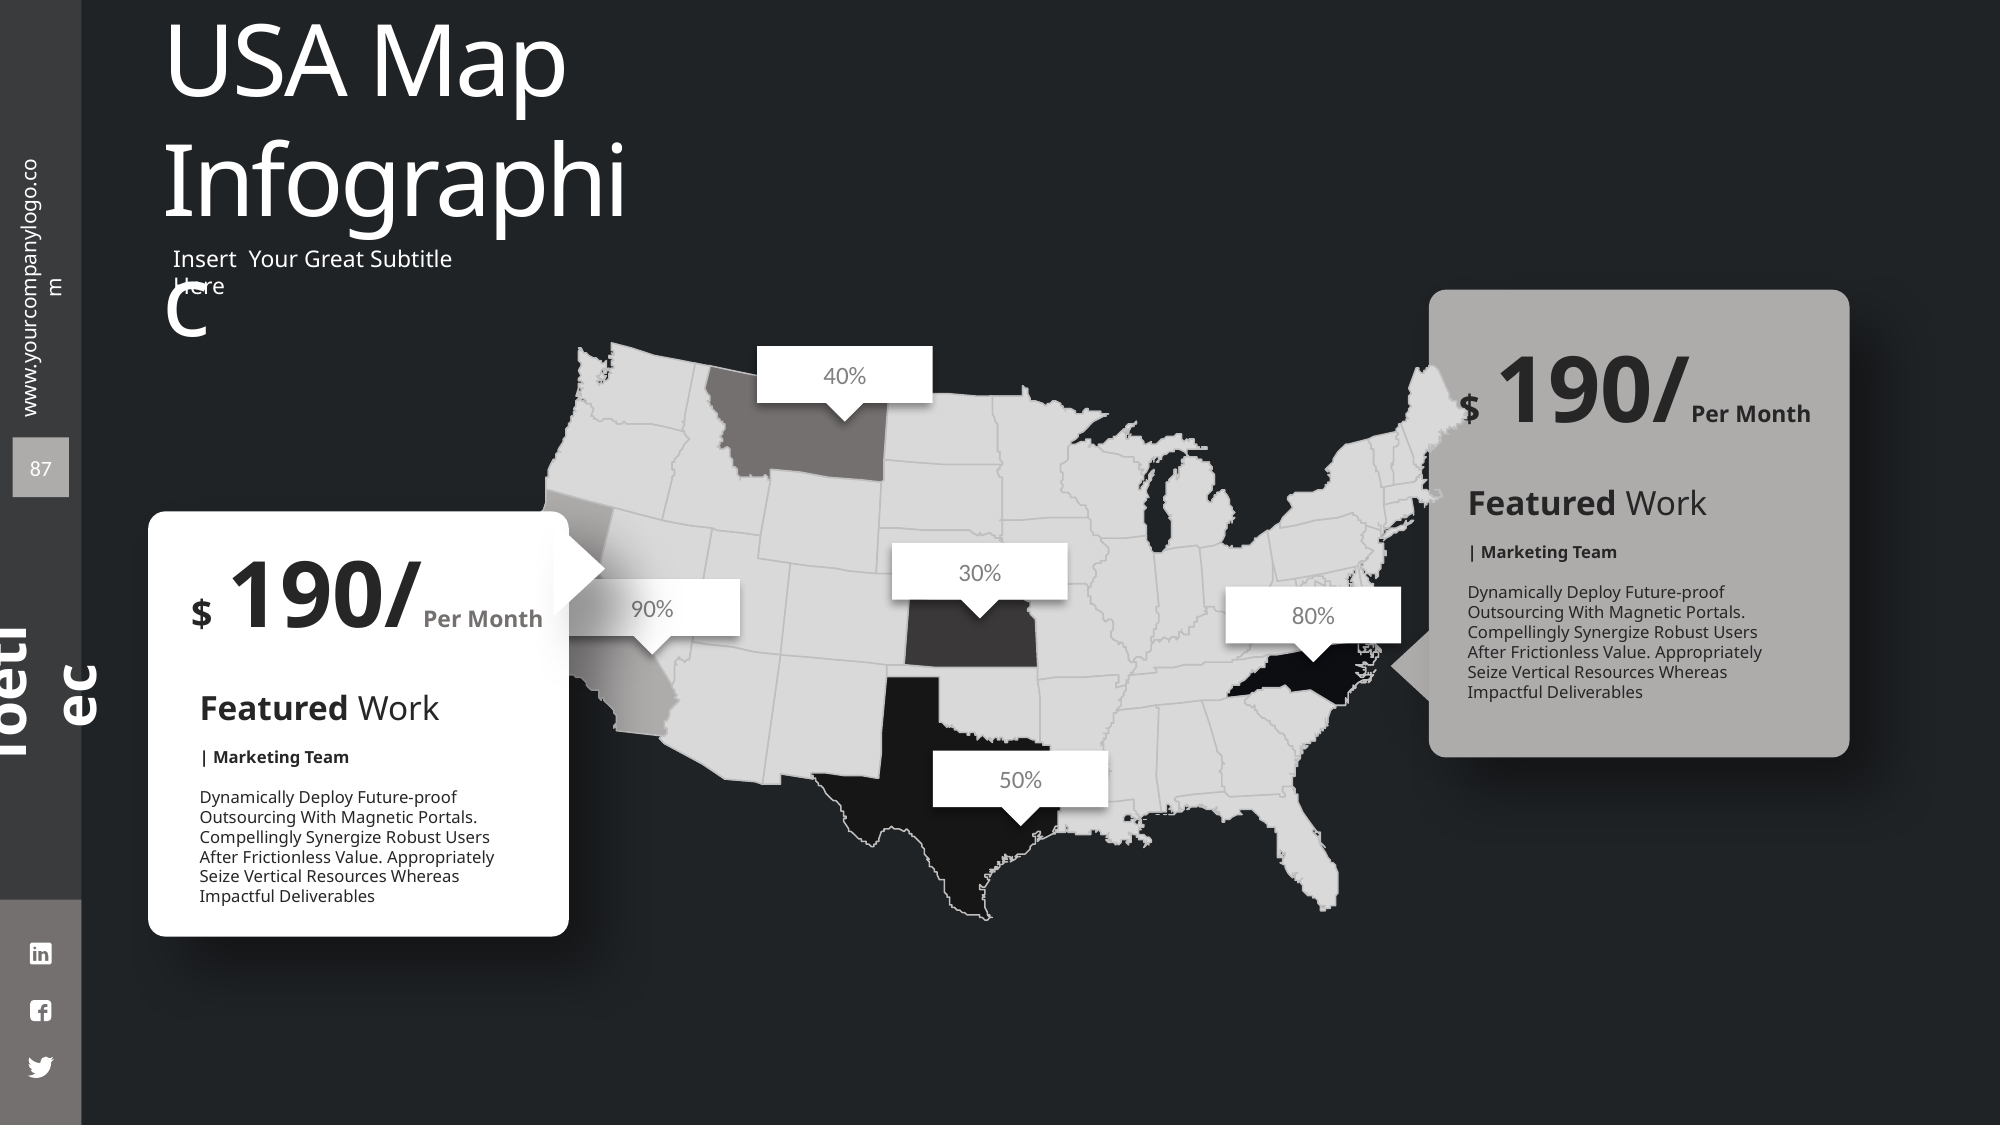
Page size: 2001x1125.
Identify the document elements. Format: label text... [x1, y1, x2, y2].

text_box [1390, 289, 1850, 758]
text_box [148, 511, 606, 937]
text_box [533, 342, 1467, 921]
text_box Insert Your Great Subtitle Here [158, 237, 512, 307]
slide_number 87 [12, 437, 69, 498]
text_box USA Map Infographic [147, 116, 677, 236]
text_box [167, 528, 567, 917]
